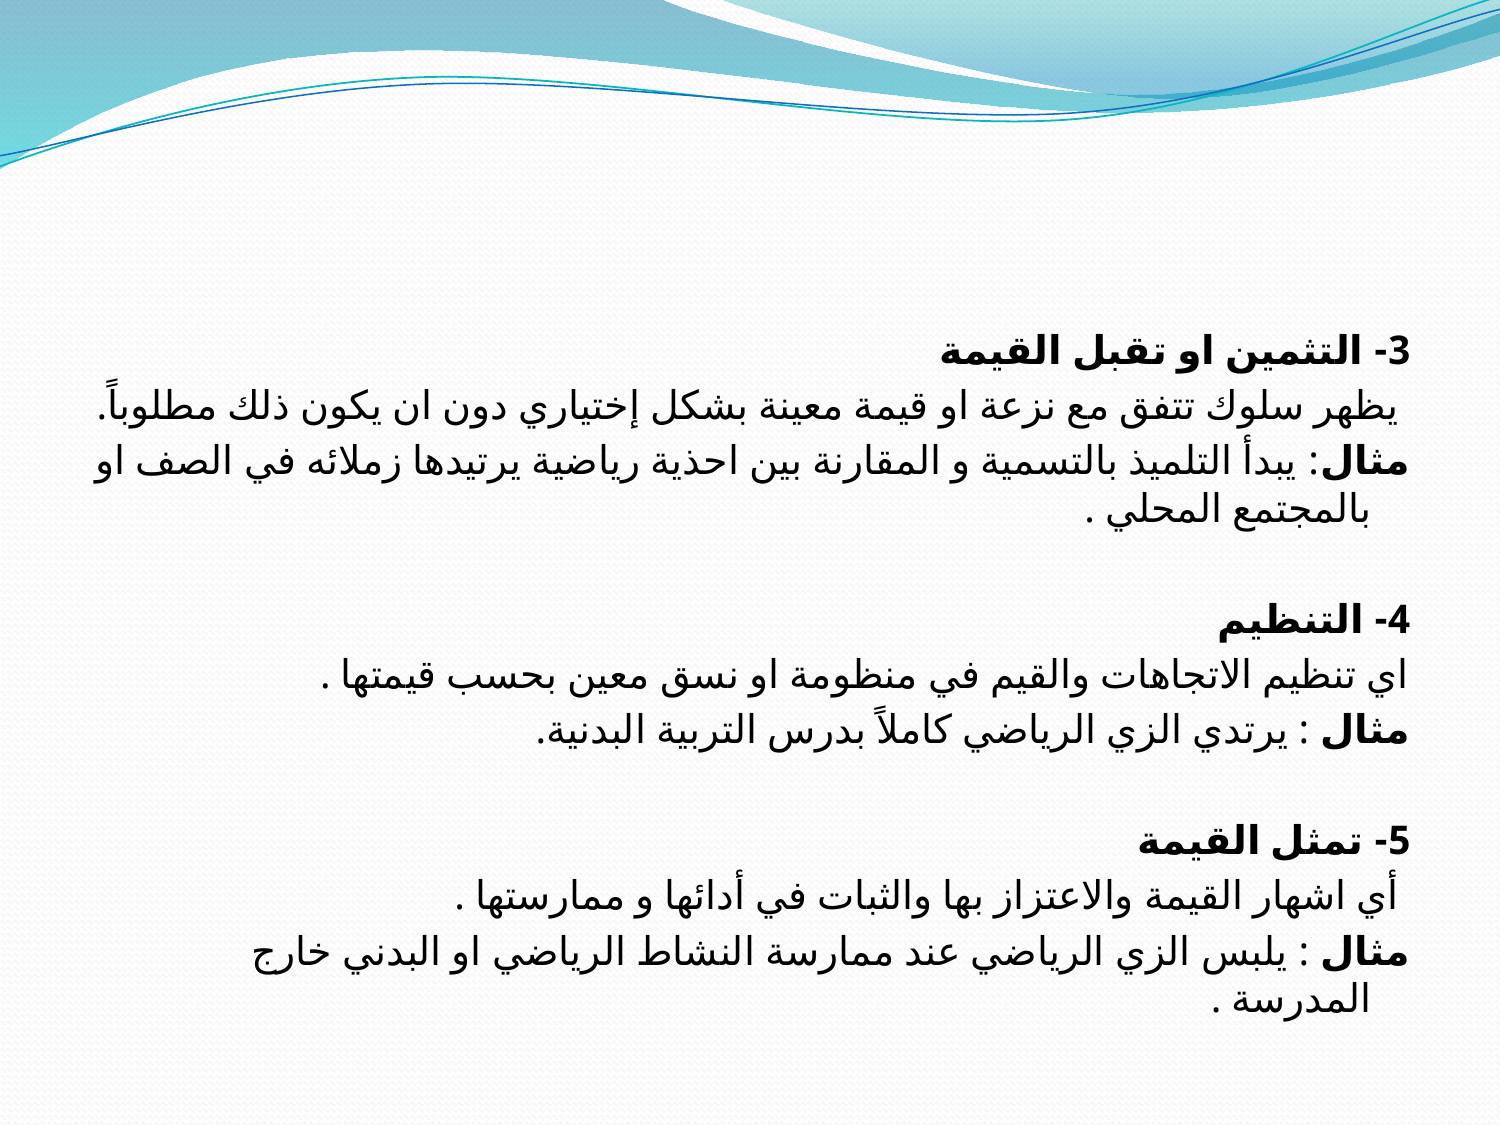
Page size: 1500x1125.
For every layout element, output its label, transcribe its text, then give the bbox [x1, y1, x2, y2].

list 3- التثمين او تقبل القيمة يظهر سلوك تتفق مع نزعة او قيمة معينة بشكل إختياري دون ان يكون ذلك مطلوباً. مثال: يبدأ التلميذ بالتسمية و المقارنة بين احذية رياضية يرتيدها زملائه في الصف او بالمجتمع المحلي . 4- التنظيم اي تنظيم الاتجاهات والقيم في منظومة او نسق معين بحسب قيمتها . مثال : يرتدي الزي الرياضي كاملاً بدرس التربية البدنية. 5- تمثل القيمة أي اشهار القيمة والاعتزاز بها والثبات في أدائها و ممارستها . مثال : يلبس الزي الرياضي عند ممارسة النشاط الرياضي او البدني خارج المدرسة . [75, 317, 1425, 1079]
